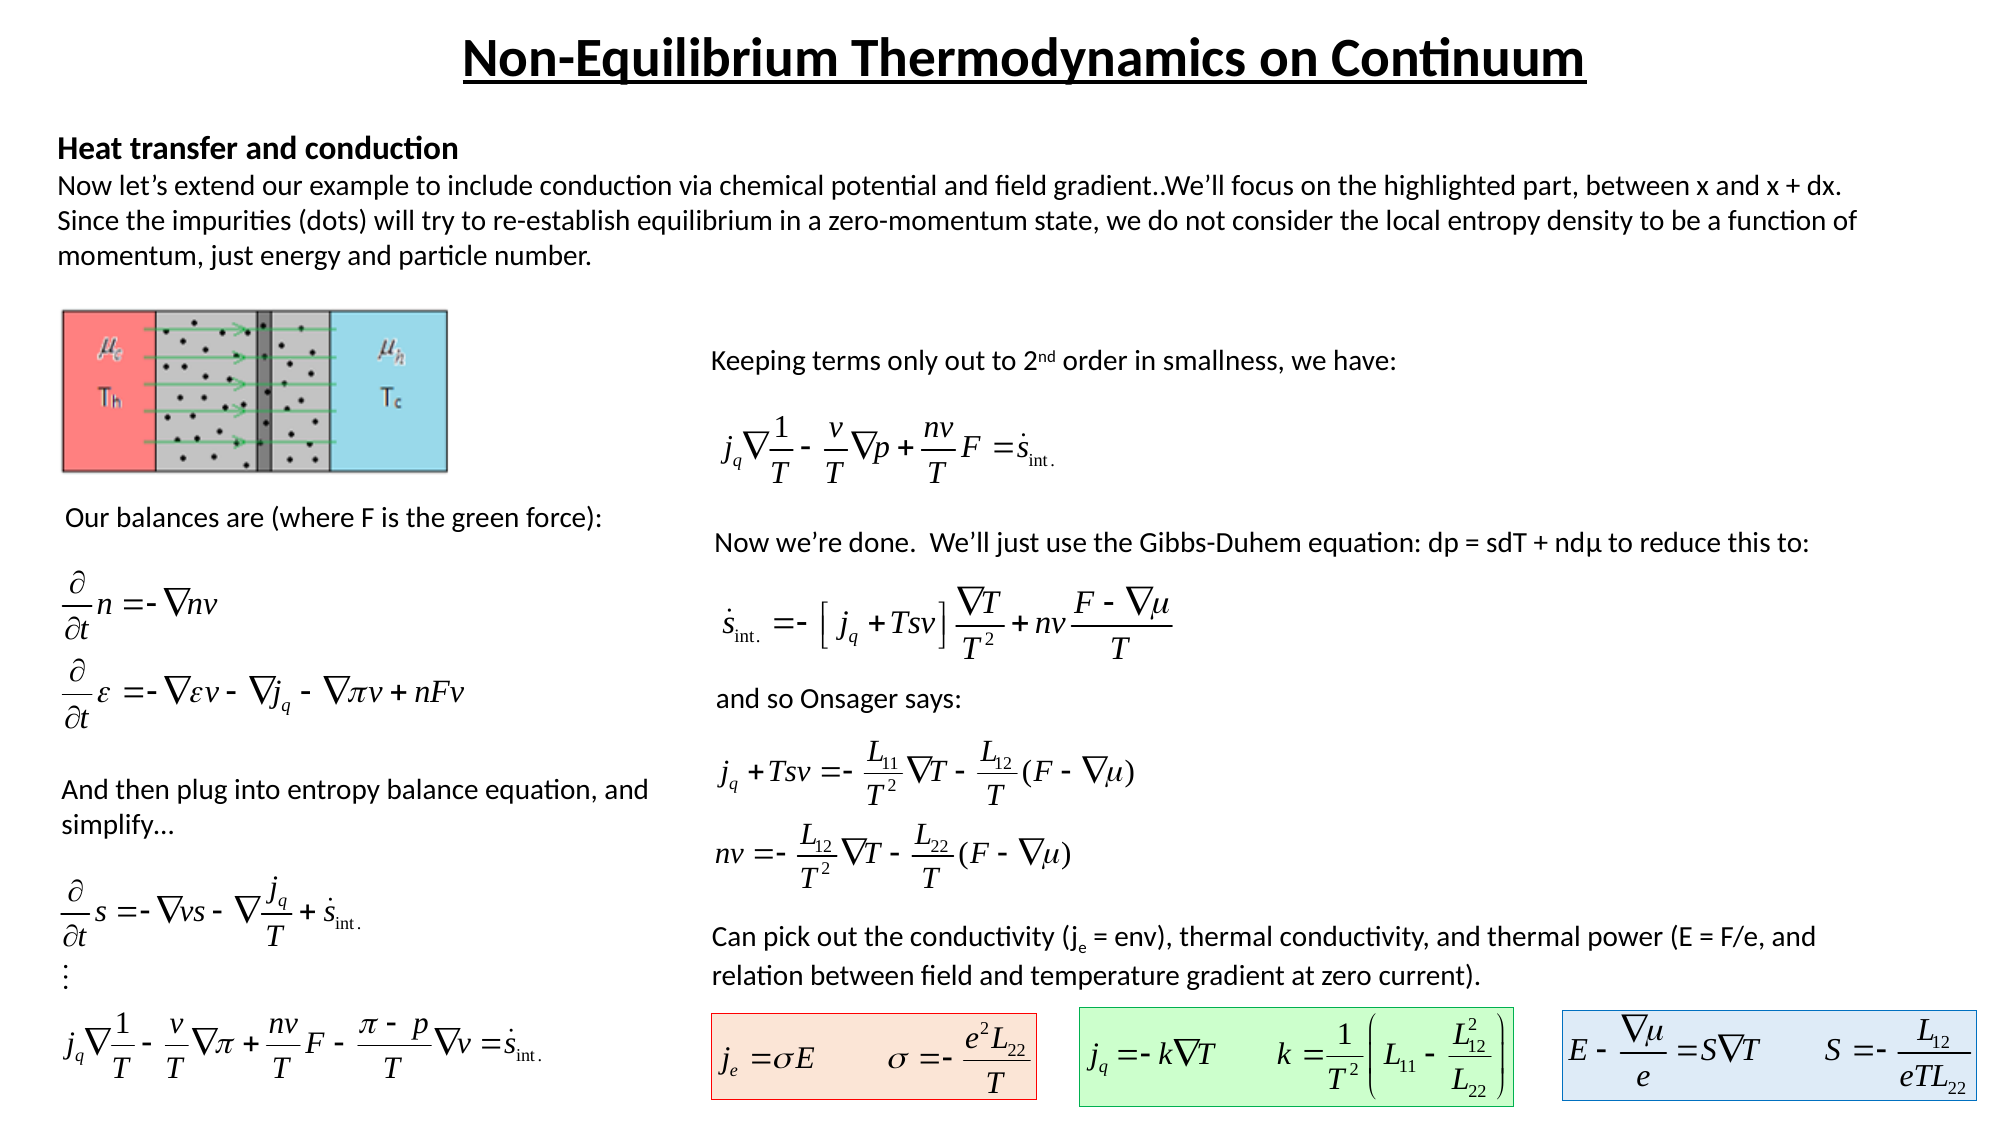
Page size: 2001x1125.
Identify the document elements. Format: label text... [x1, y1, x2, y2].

text_box And then plug into entropy balance equation, and simplify… [46, 763, 672, 848]
text_box Heat transfer and conduction Now let’s extend our example to include conduction via chemical potential and field gradient..We’ll focus on the highlighted part, between x and x + dx. Since the impurities (dots) will try to re-establish equilibrium in a zero-momentum state, we do not consider the local entropy density to be a function of momentum, just energy and particle number. [42, 119, 1908, 279]
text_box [710, 1013, 1037, 1100]
text_box Now we’re done. We’ll just use the Gibbs-Duhem equation: dp = sdT + ndμ to reduce this to: [699, 515, 1837, 601]
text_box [716, 581, 1180, 667]
text_box Our balances are (where F is the green force): [50, 491, 618, 542]
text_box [1562, 1010, 1977, 1101]
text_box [1079, 1006, 1514, 1107]
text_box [713, 407, 1060, 490]
text_box Keeping terms only out to 2nd order in smallness, we have: [696, 334, 1484, 384]
text_box and so Onsager says: [701, 672, 978, 722]
picture [52, 296, 470, 487]
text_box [710, 730, 1141, 896]
text_box Non-Equilibrium Thermodynamics on Continuum [423, 9, 1626, 96]
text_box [55, 866, 547, 1086]
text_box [57, 561, 472, 736]
text_box Can pick out the conductivity (je = env), thermal conductivity, and thermal power (E = F/e, and relation between field and temperature gradient at zero current). [697, 909, 1890, 999]
